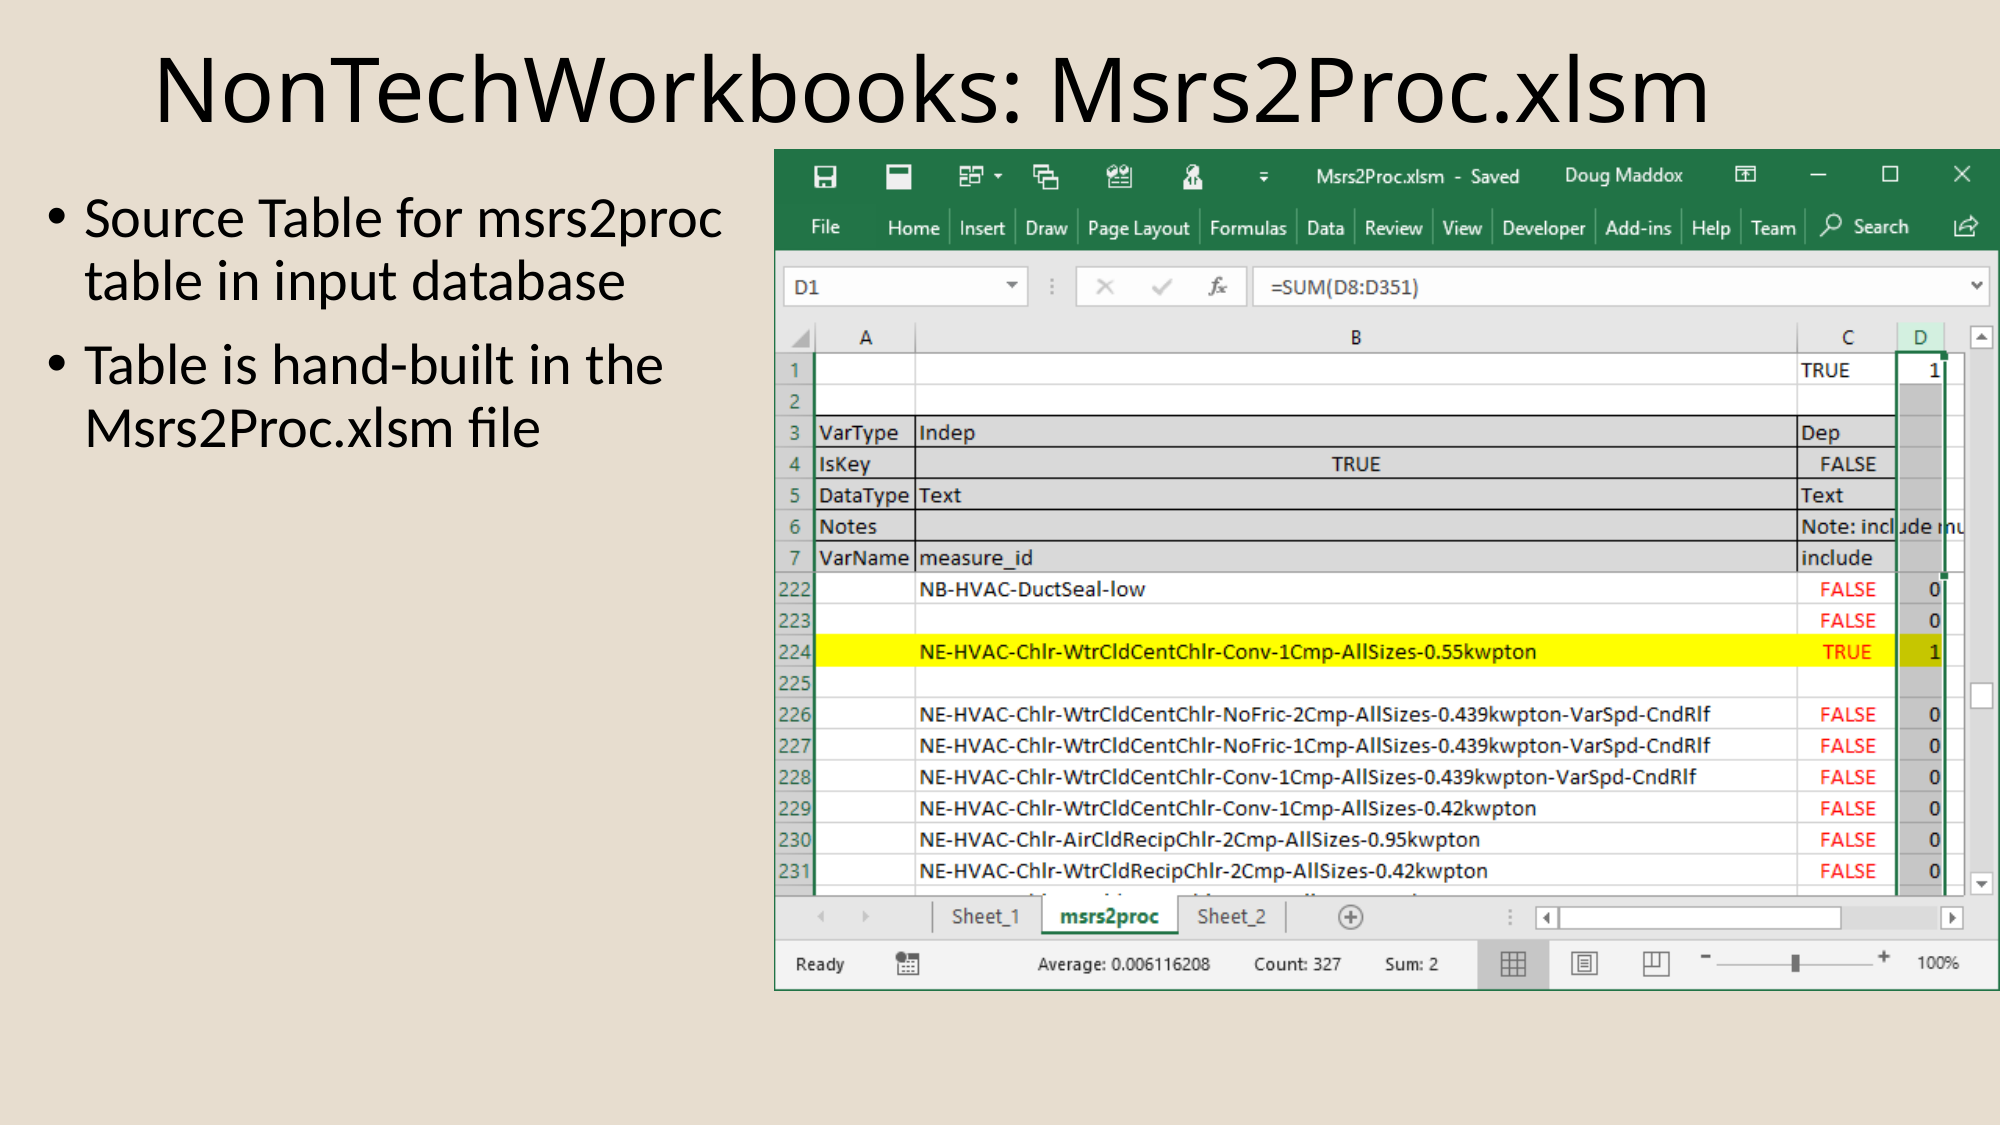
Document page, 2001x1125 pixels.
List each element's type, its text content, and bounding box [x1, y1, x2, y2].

picture [774, 149, 2000, 991]
list Source Table for msrs2proc table in input database Table is hand-built in the Msrs2Proc.xlsm file [31, 179, 775, 1088]
title NonTechWorkbooks: Msrs2Proc.xlsm [137, 37, 1863, 150]
